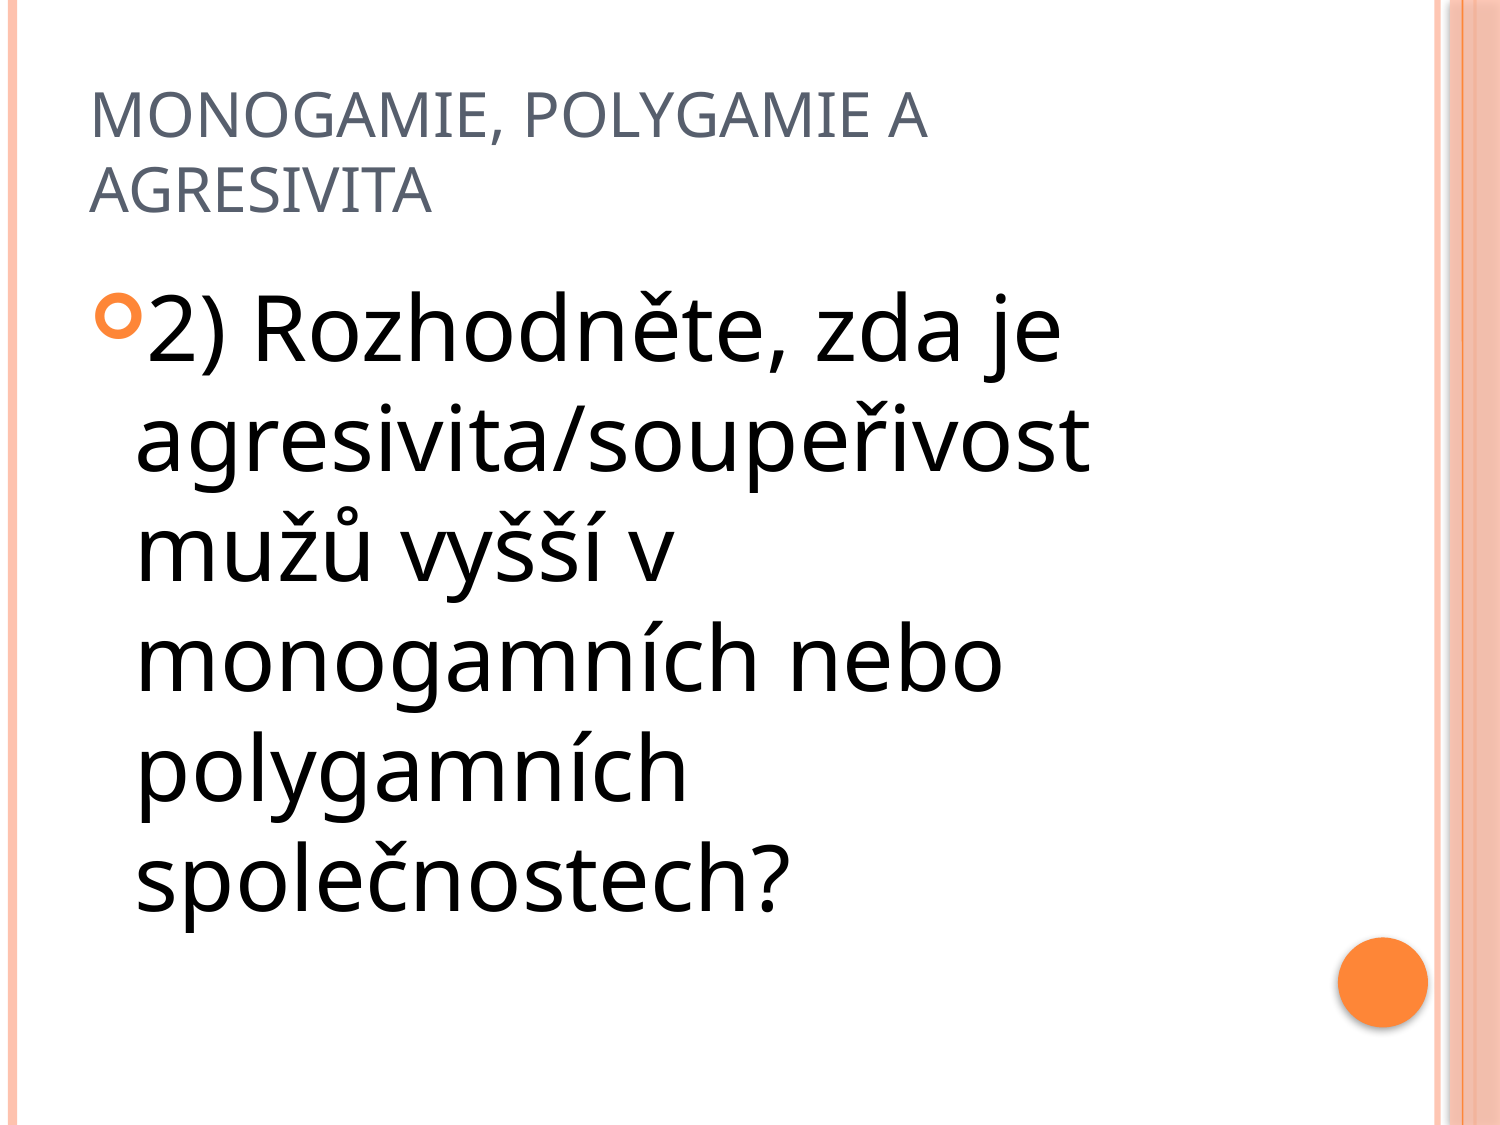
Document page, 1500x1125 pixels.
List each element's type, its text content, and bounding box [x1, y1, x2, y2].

title Monogamie, polygamie a agresivita [75, 45, 1300, 233]
list 2) Rozhodněte, zda je agresivita/soupeřivost mužů vyšší v monogamních nebo polygamních společnostech? [75, 262, 1300, 1062]
